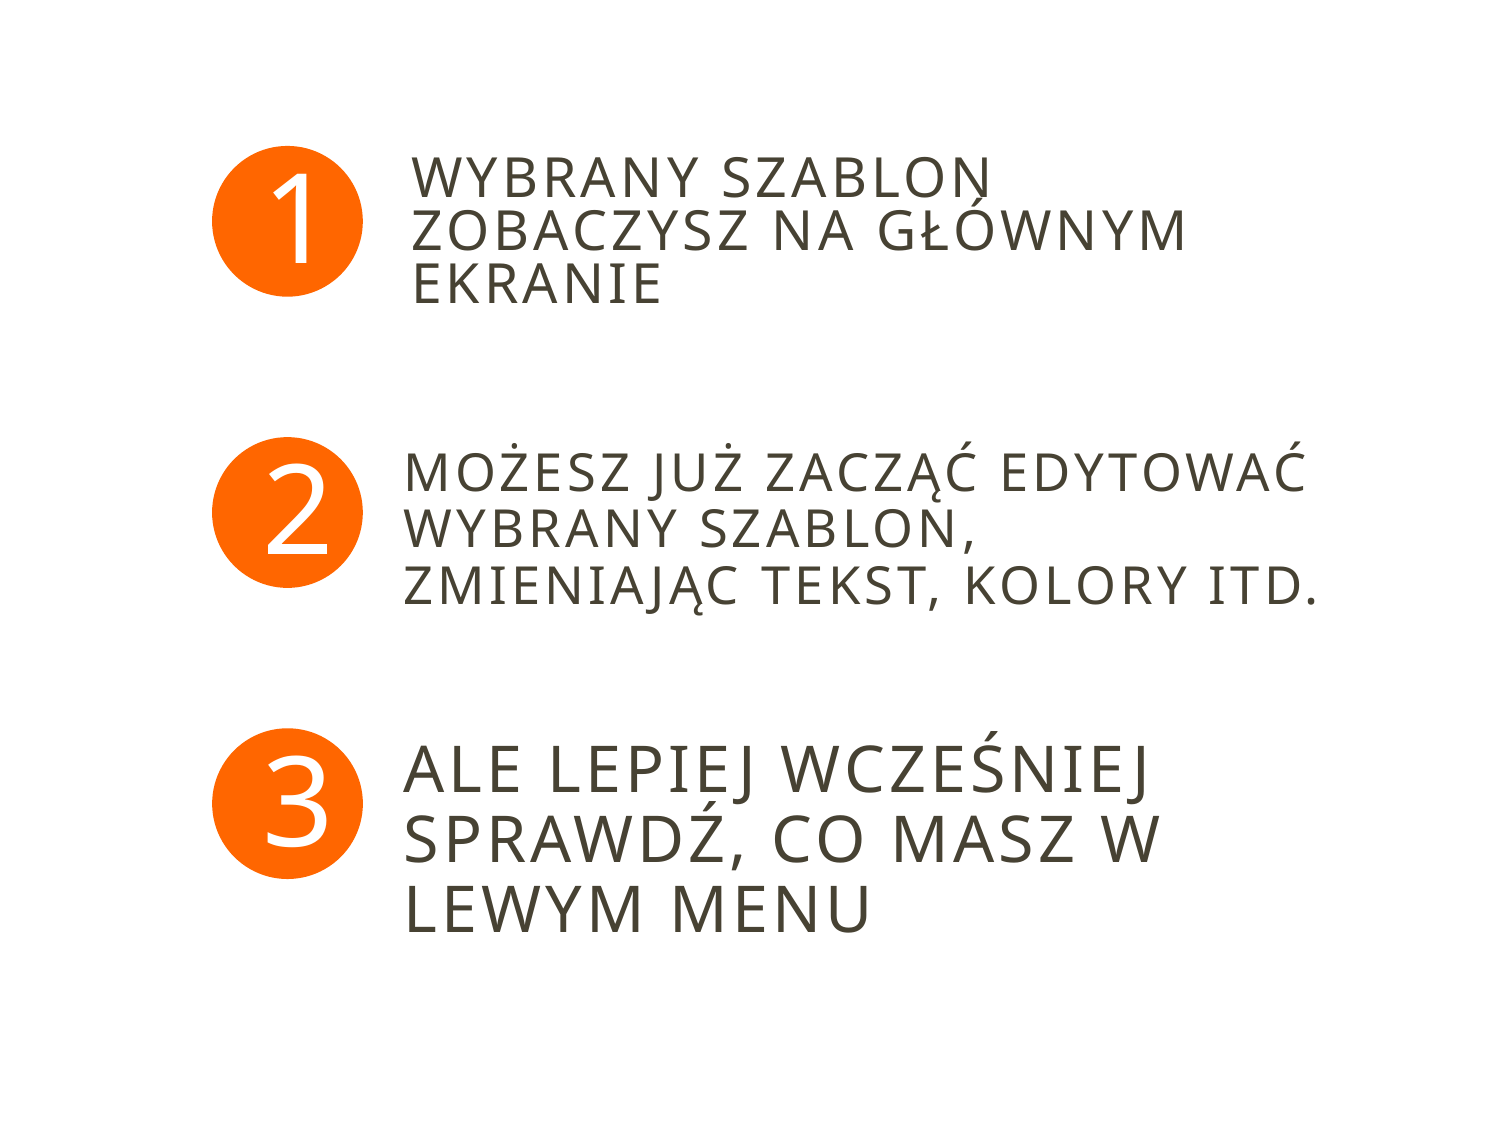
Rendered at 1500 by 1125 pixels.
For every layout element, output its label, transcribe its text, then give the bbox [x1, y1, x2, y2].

list Ale lepiej wcześniej sprawdź, co masz w lewym menu [396, 729, 1346, 878]
title Wybrany szablon zobaczysz na głównym ekranie [396, 147, 1346, 323]
list Możesz już zacząć edytować wybrany szablon, zmieniając tekst, kolory itd. [396, 438, 1346, 627]
